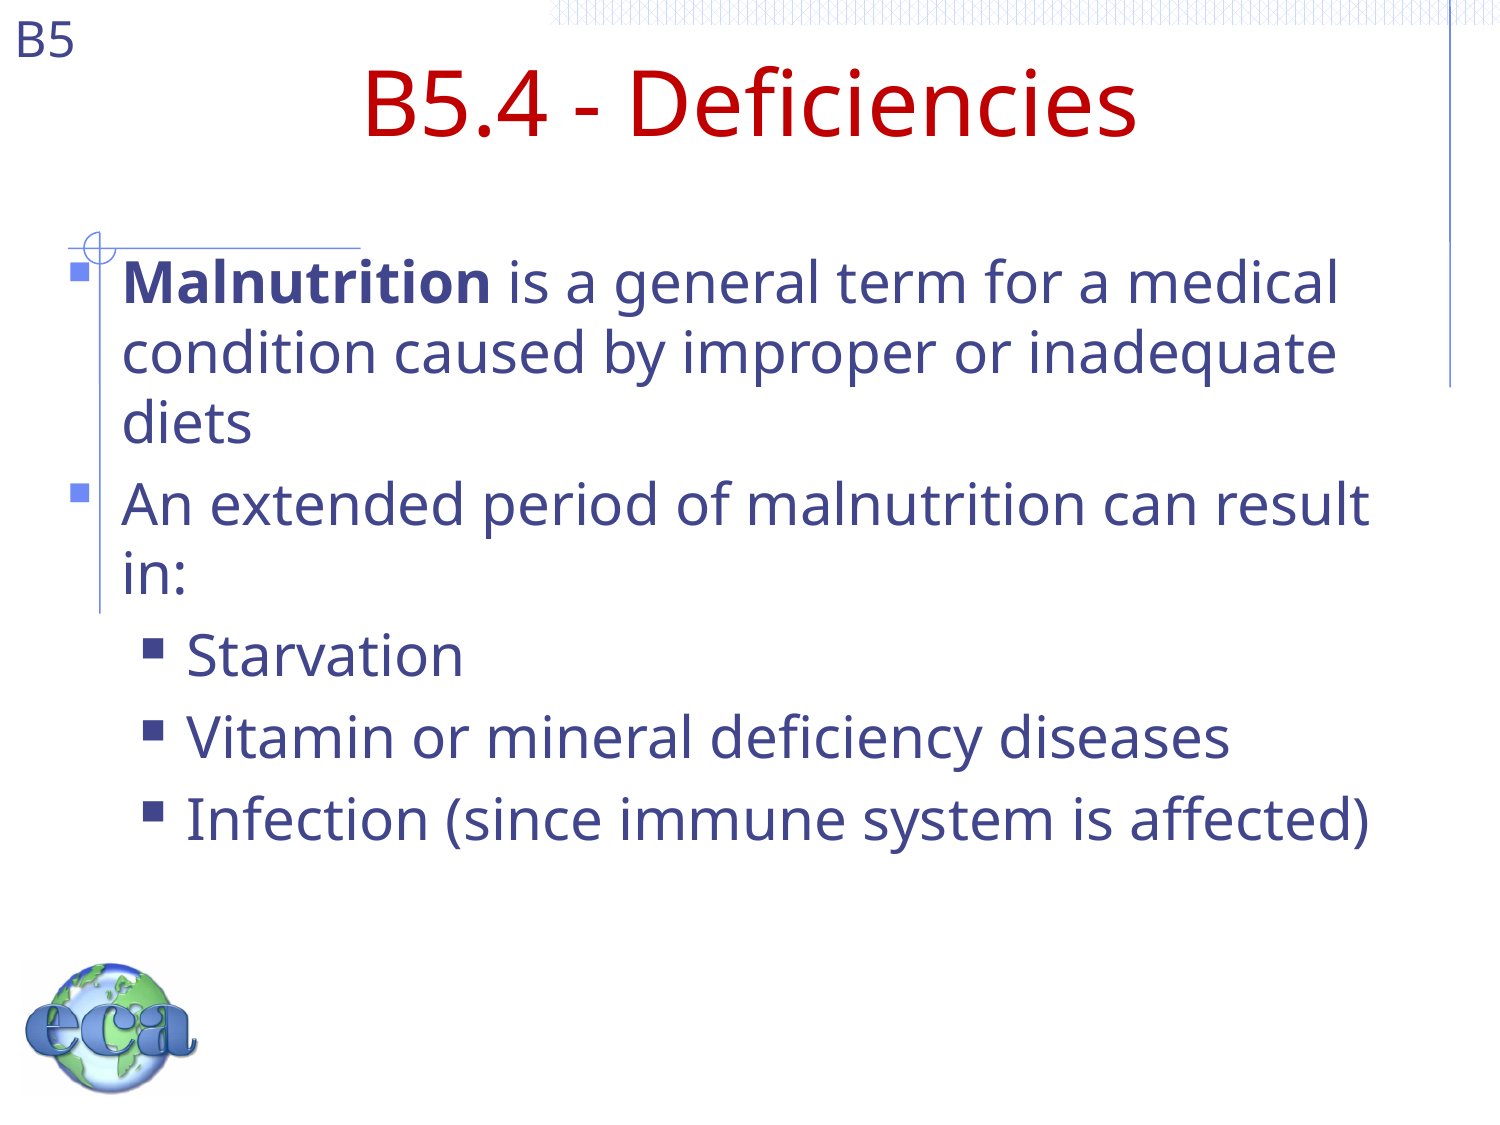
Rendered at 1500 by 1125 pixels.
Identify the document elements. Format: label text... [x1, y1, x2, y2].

picture [23, 960, 200, 1096]
title B5.4 - Deficiencies [37, 24, 1463, 163]
list Malnutrition is a general term for a medical condition caused by improper or inadequate diets An extended period of malnutrition can result in: Starvation Vitamin or mineral deficiency diseases Infection (since immune system is affected) [49, 237, 1463, 976]
